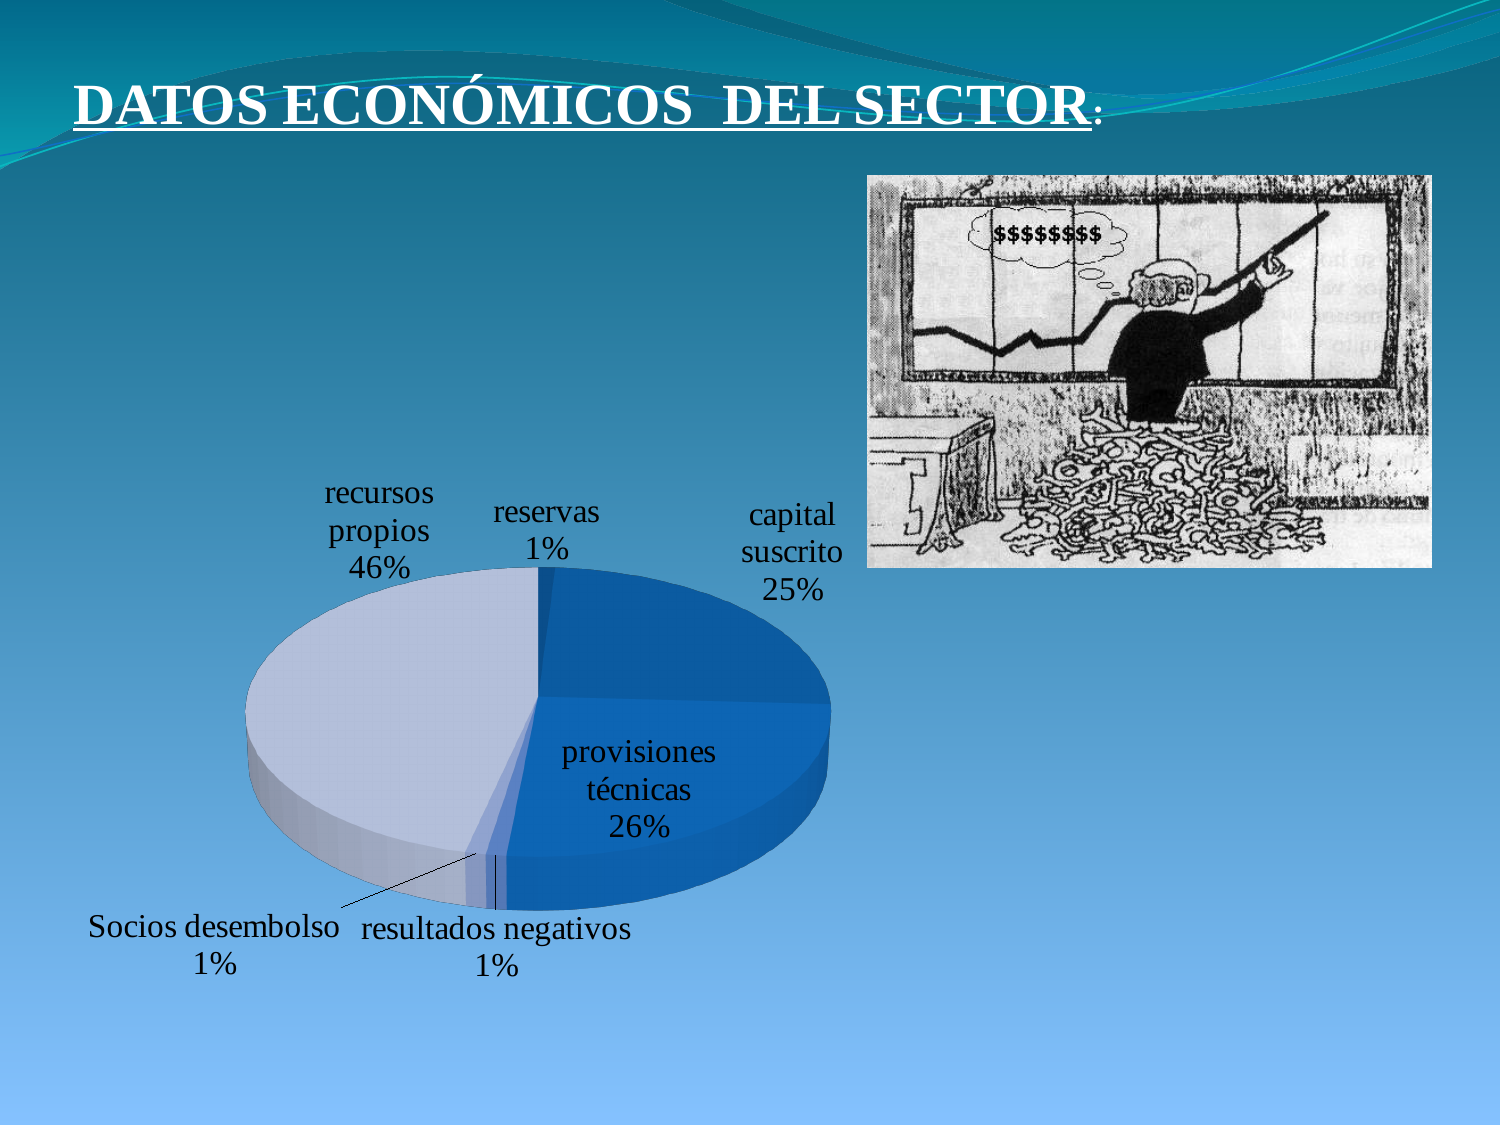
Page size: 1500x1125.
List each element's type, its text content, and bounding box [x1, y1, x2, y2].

chart [0, 409, 1001, 1078]
text_box DATOS ECONÓMICOS DEL SECTOR: [58, 58, 1125, 144]
picture [866, 175, 1432, 568]
